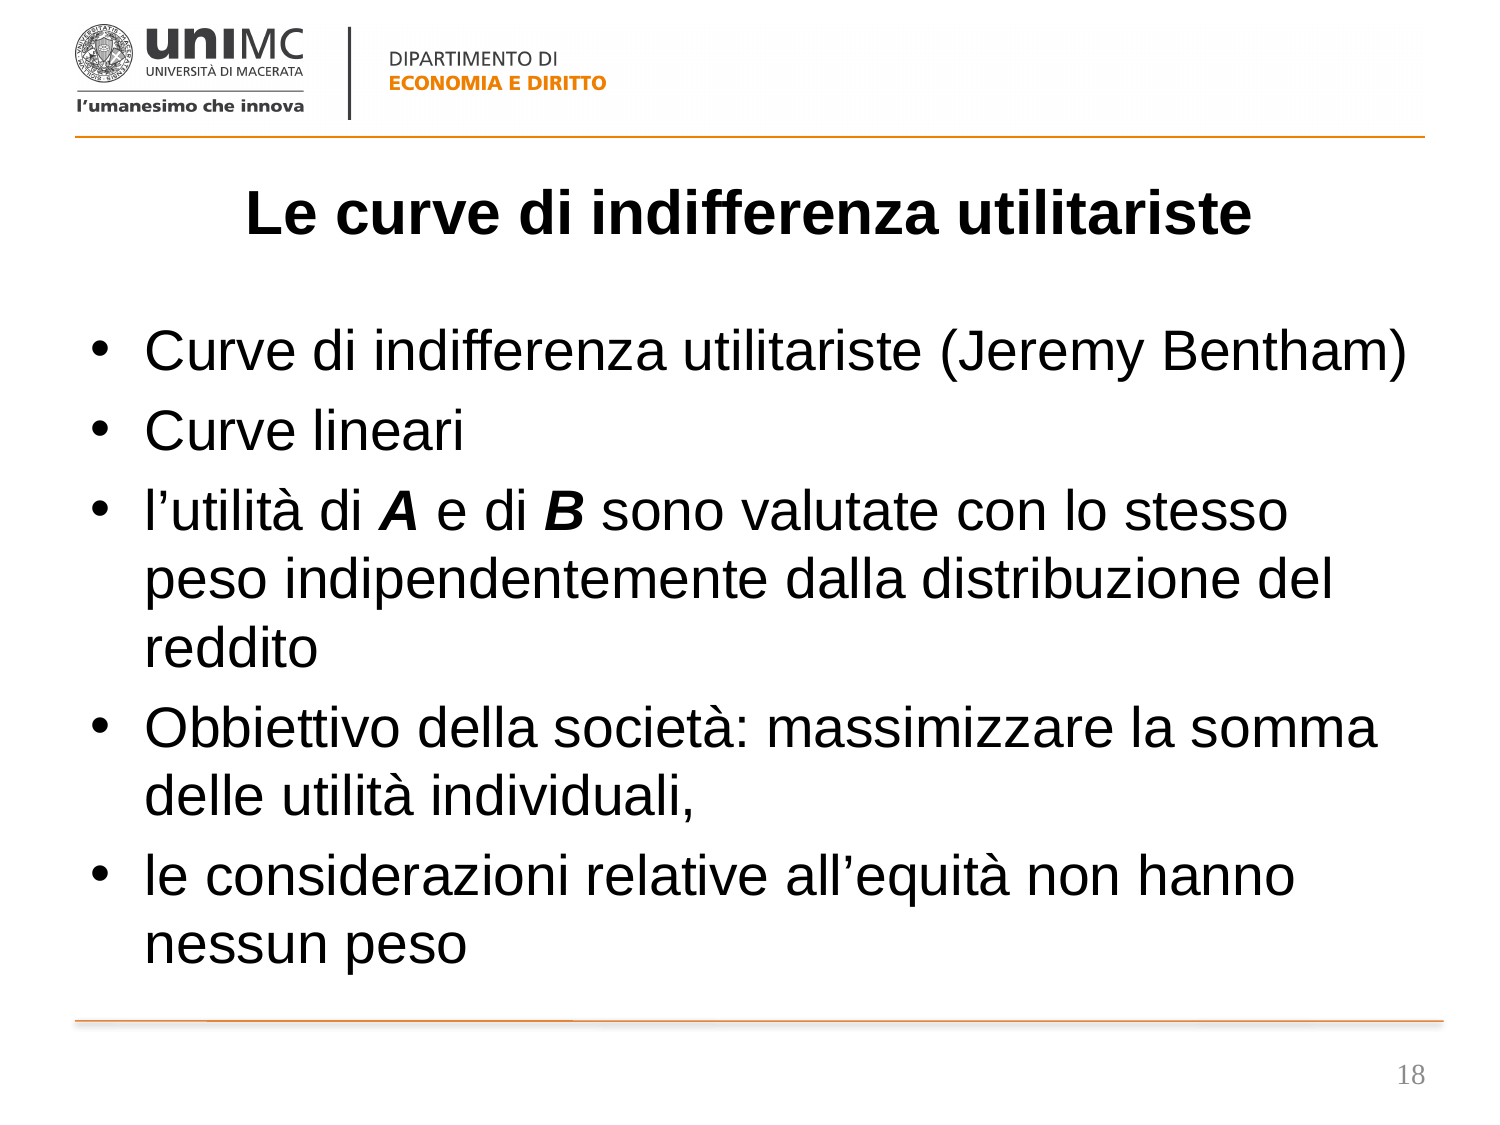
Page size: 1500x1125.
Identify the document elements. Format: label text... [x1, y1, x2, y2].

picture [75, 24, 1425, 138]
list Curve di indifferenza utilitariste (Jeremy Bentham) Curve lineari l’utilità di A e di B sono valutate con lo stesso peso indipendentemente dalla distribuzione del reddito Obbiettivo della società: massimizzare la somma delle utilità individuali, le considerazioni relative all’equità non hanno nessun peso [75, 305, 1425, 1049]
title Le curve di indifferenza utilitariste [75, 164, 1425, 256]
slide_number 18 [1091, 1042, 1442, 1103]
